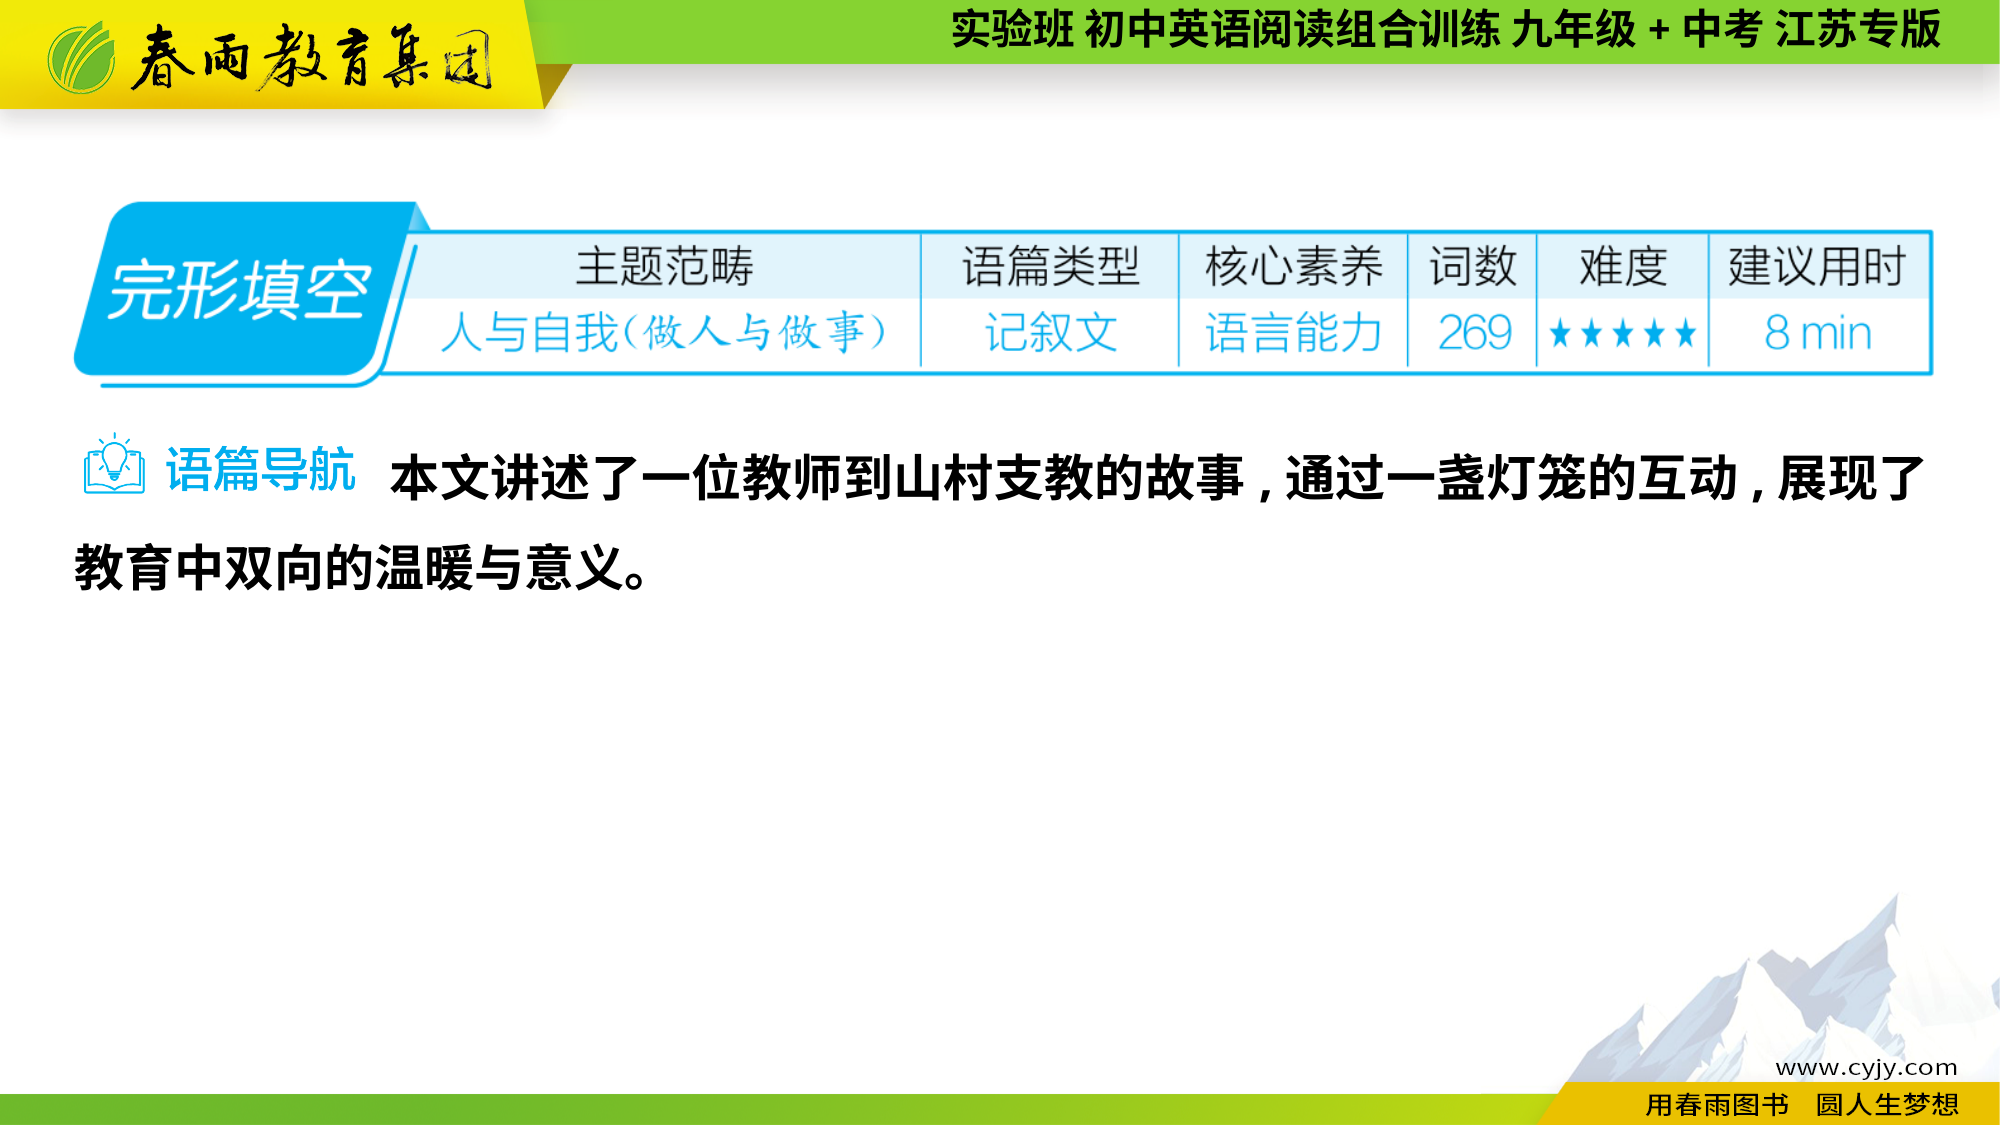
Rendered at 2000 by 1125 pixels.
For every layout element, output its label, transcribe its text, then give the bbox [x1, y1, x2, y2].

list 本文讲述了一位教师到山村支教的故事,通过一盏灯笼的互动,展现了教育中双向的温暖与意义。 [59, 409, 1944, 595]
picture [0, 0, 2000, 1125]
